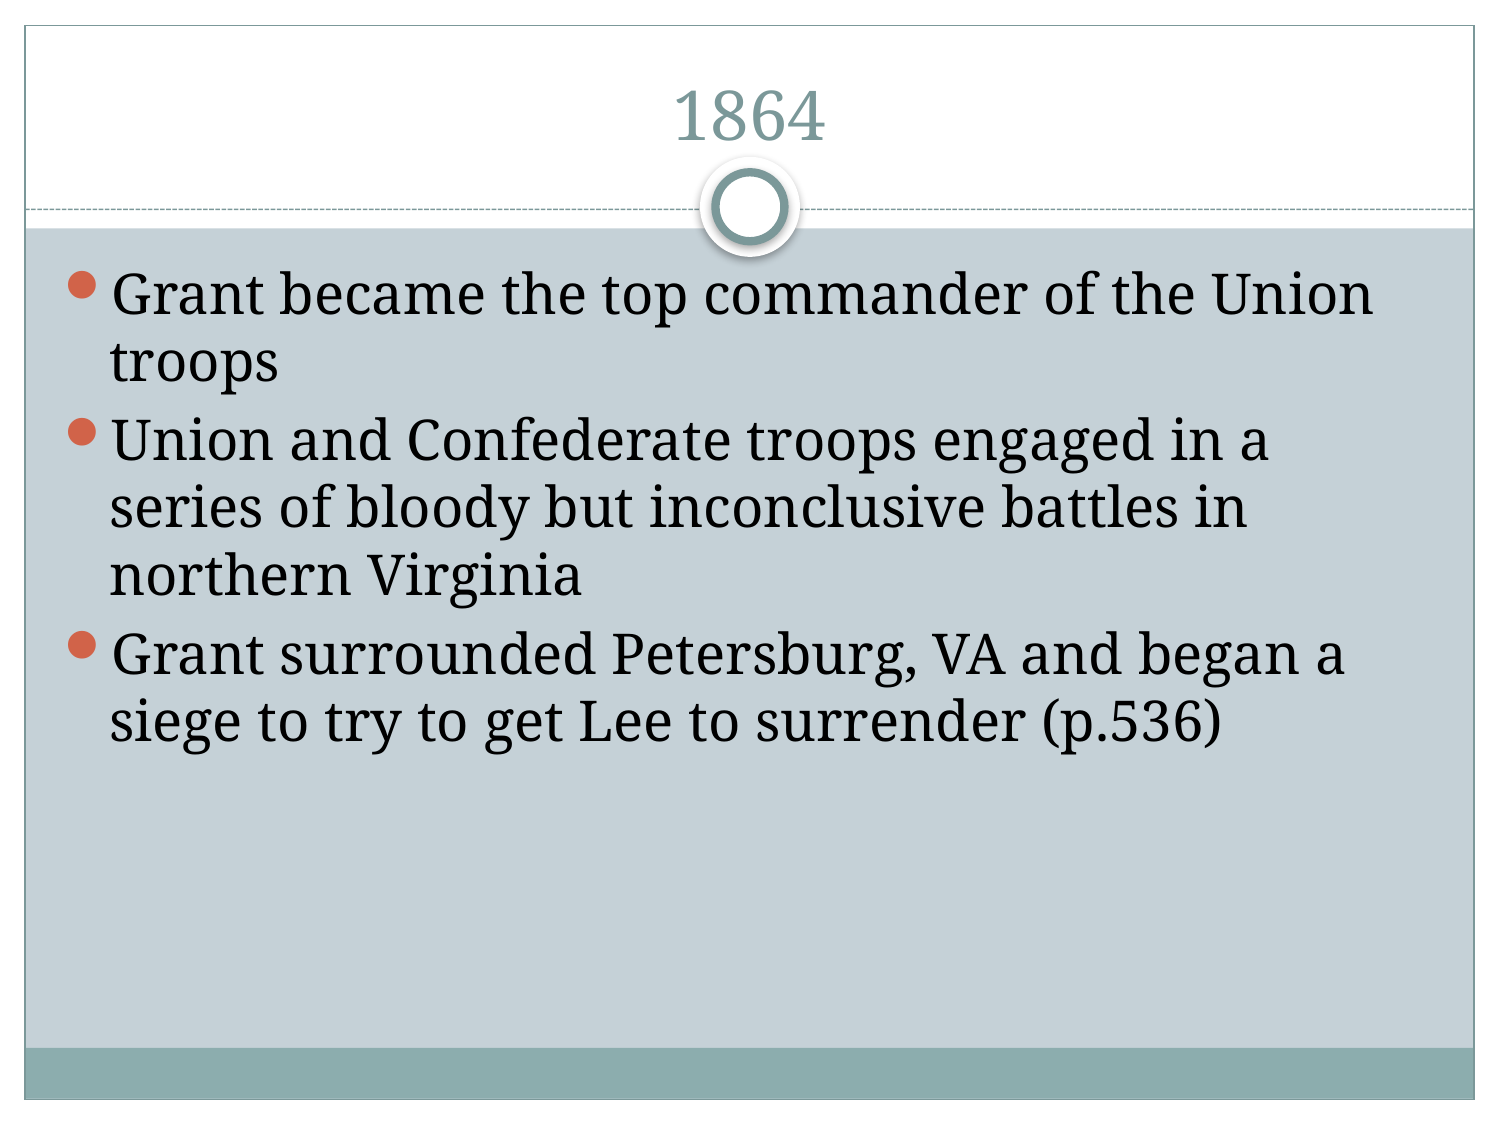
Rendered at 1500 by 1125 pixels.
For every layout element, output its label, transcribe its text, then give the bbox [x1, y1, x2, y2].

title 1864 [49, 37, 1450, 162]
list Grant became the top commander of the Union troops Union and Confederate troops engaged in a series of bloody but inconclusive battles in northern Virginia Grant surrounded Petersburg, VA and began a siege to try to get Lee to surrender (p.536) [49, 250, 1445, 1001]
